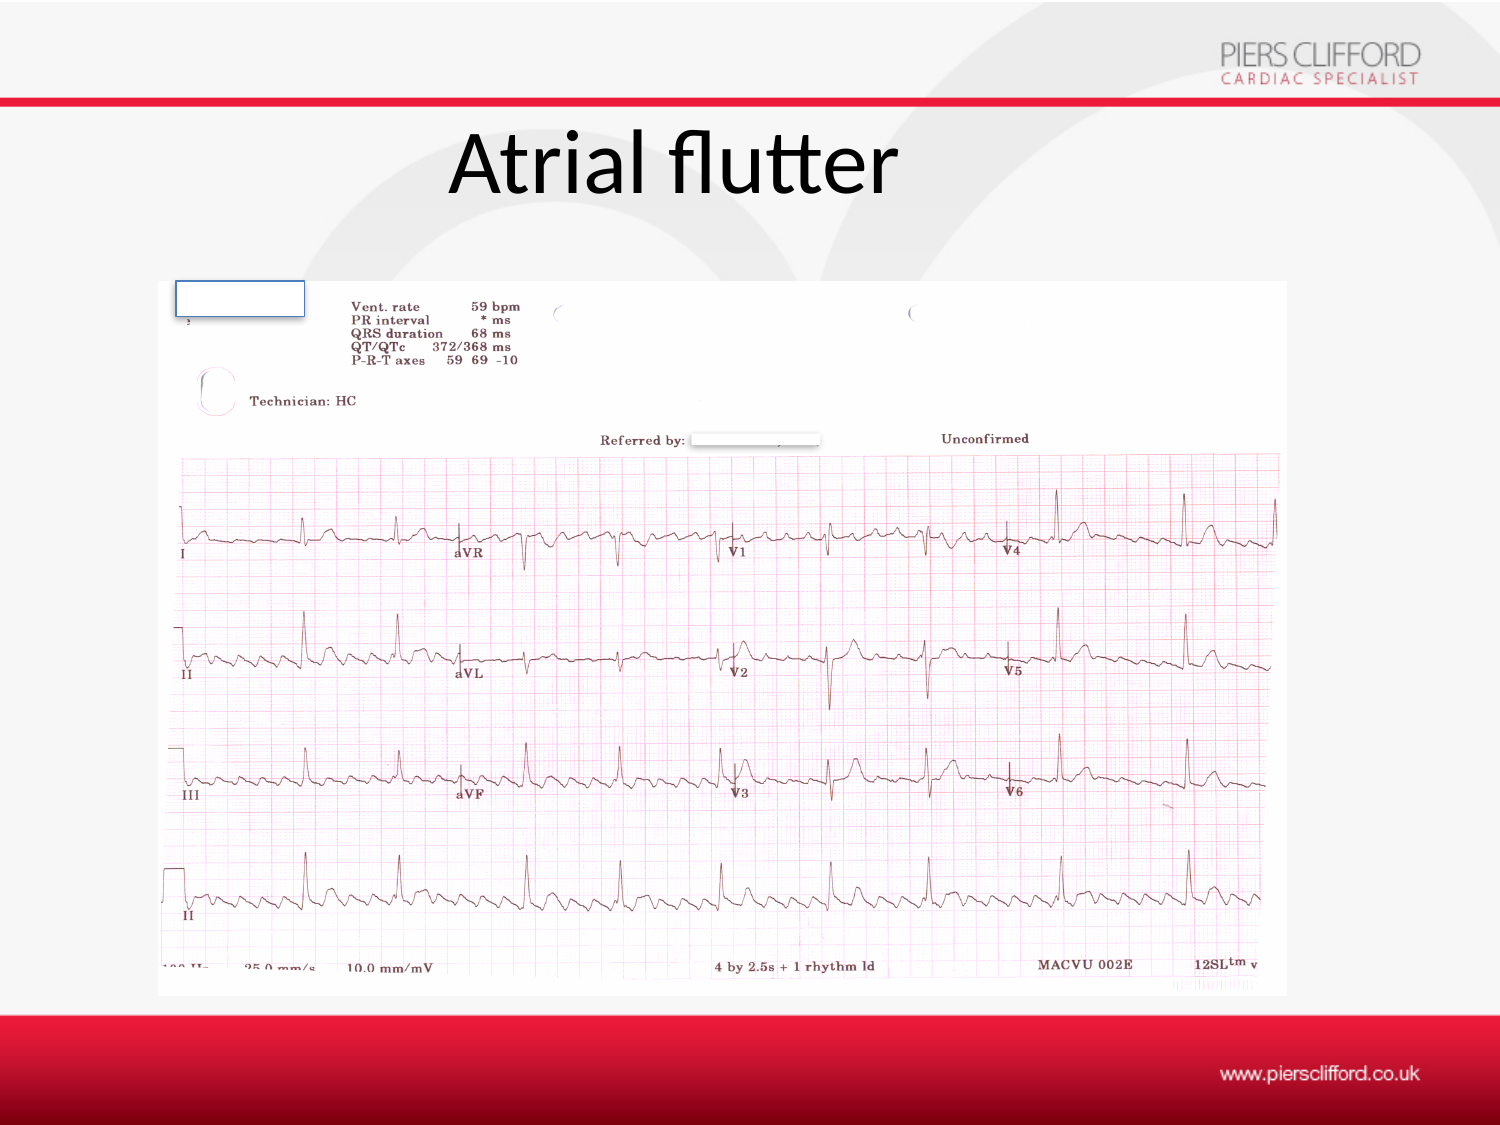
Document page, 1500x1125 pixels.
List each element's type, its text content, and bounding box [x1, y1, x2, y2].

title Atrial flutter [0, 44, 1351, 270]
picture [0, 2, 1500, 1125]
